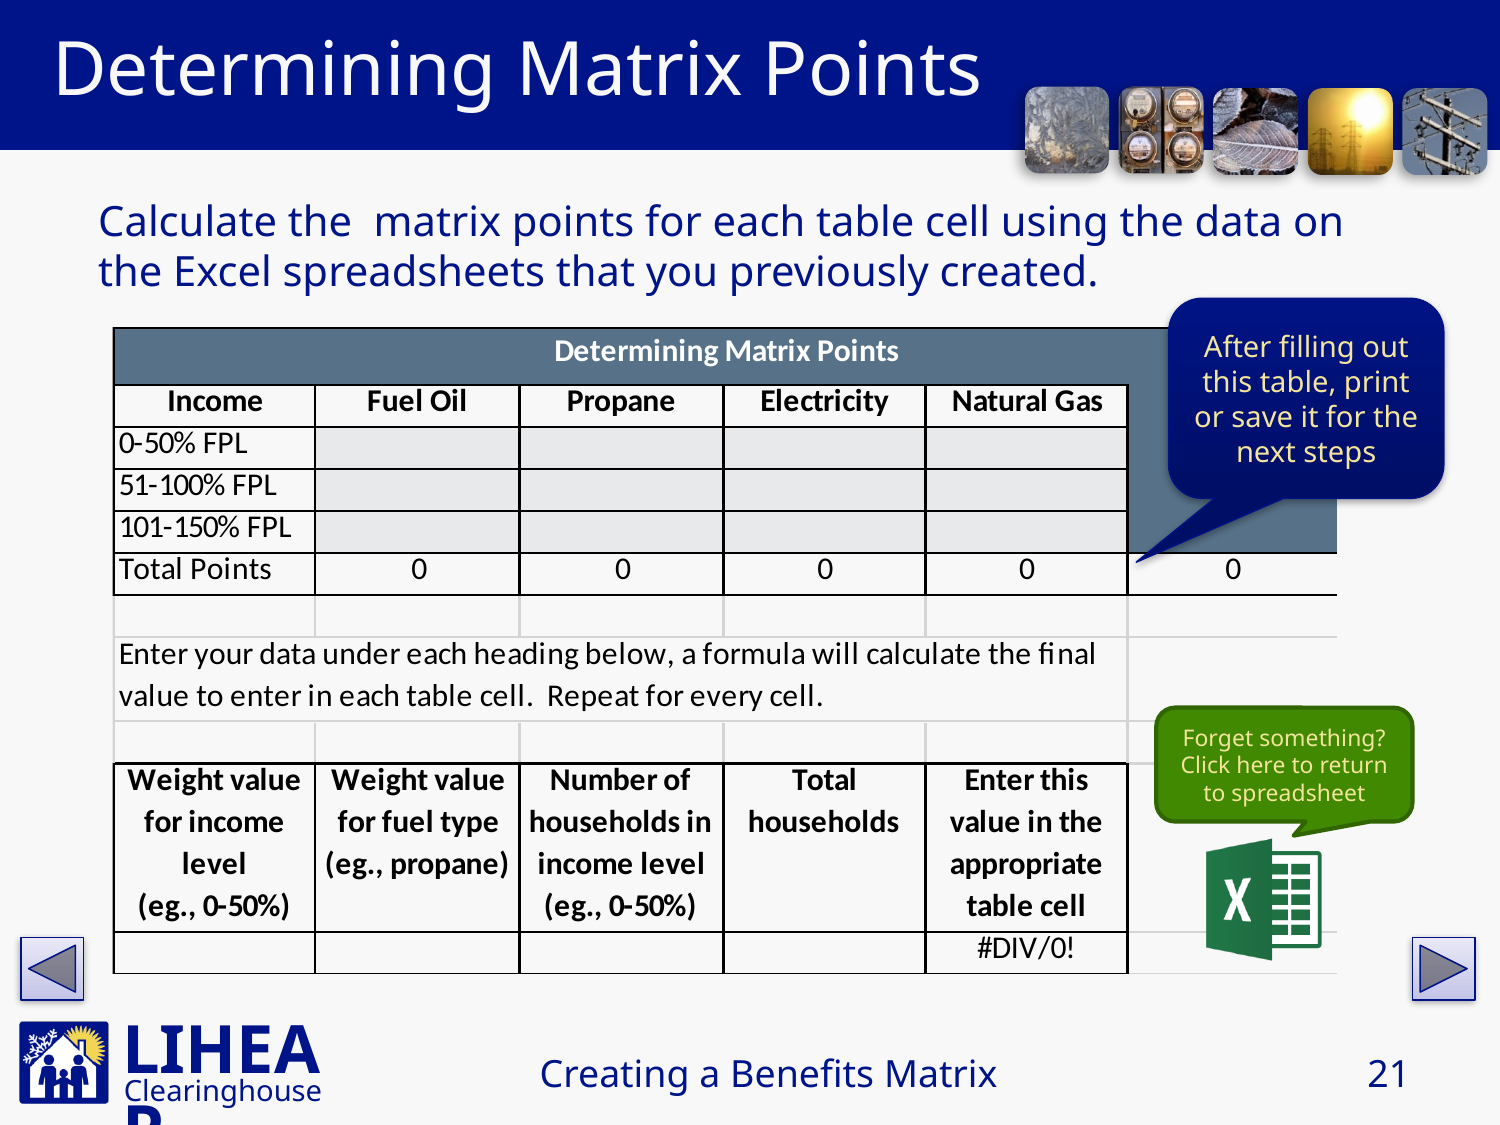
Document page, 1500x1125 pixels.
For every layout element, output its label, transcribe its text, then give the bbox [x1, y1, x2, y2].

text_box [112, 326, 1340, 976]
picture [12, 1017, 113, 1107]
text_box Calculate the matrix points for each table cell using the data on the Excel spreadsheets that you previously created. [83, 187, 1413, 303]
picture [1402, 138, 1488, 175]
text_box [1412, 937, 1476, 1001]
picture [1118, 138, 1204, 174]
picture [1213, 138, 1299, 175]
picture [1307, 138, 1393, 175]
footer Creating a Benefits Matrix [450, 1042, 1088, 1103]
text_box [20, 937, 84, 1001]
text_box After filling out this table, print or save it for the next steps [1168, 297, 1445, 500]
title Determining Matrix Points [37, 12, 1488, 138]
picture [1025, 138, 1110, 174]
slide_number 21 [1088, 1042, 1425, 1103]
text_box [1155, 707, 1413, 968]
